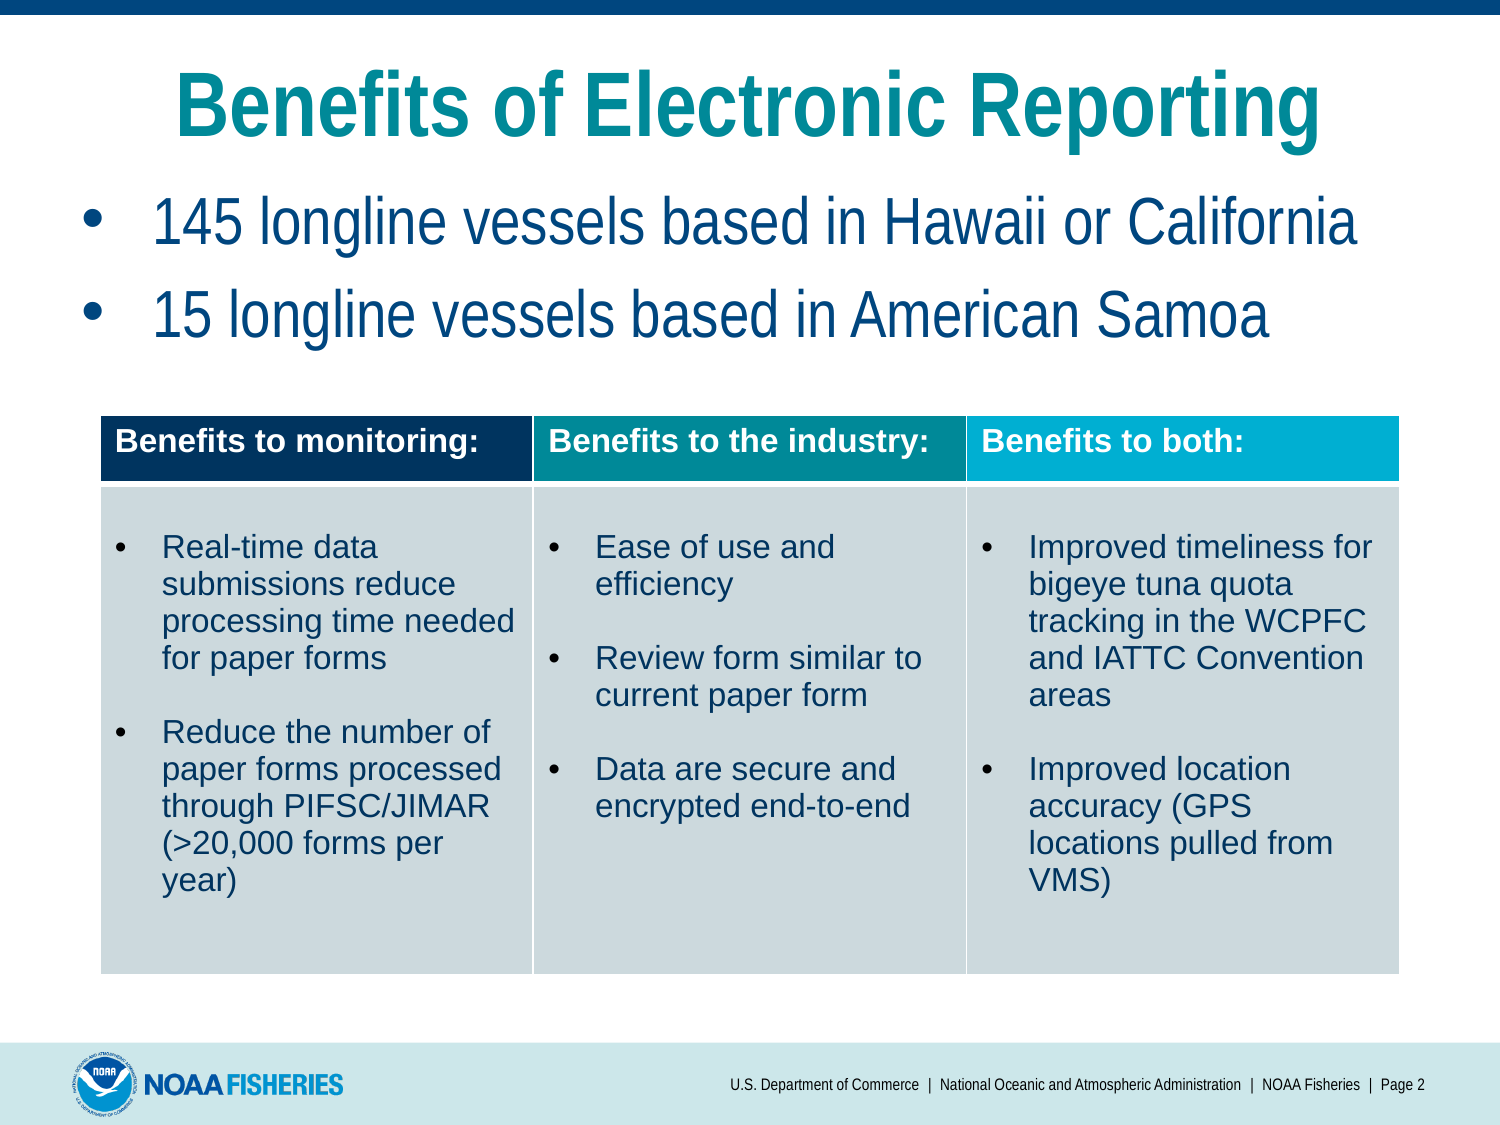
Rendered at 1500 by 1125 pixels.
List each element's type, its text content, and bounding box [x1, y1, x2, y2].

title Benefits of Electronic Reporting [137, 37, 1363, 162]
slide_number U.S. Department of Commerce | National Oceanic and Atmospheric Administration | NOAA Fisheries | Page 2 [375, 1042, 1425, 1125]
list 145 longline vessels based in Hawaii or California 15 longline vessels based in American Samoa [62, 162, 1413, 552]
table_cell Ease of use and efficiency Review form similar to current paper form Data are secure and encrypted end-to-end [534, 552, 966, 974]
picture [72, 1052, 343, 1117]
picture [335, 1078, 343, 1085]
table_cell Improved timeliness for bigeye tuna quota tracking in the WCPFC and IATTC Convention areas Improved location accuracy (GPS locations pulled from VMS) [967, 552, 1399, 974]
table_cell Real-time data submissions reduce processing time needed for paper forms Reduce the number of paper forms processed through PIFSC/JIMAR (>20,000 forms per year) [101, 552, 532, 974]
